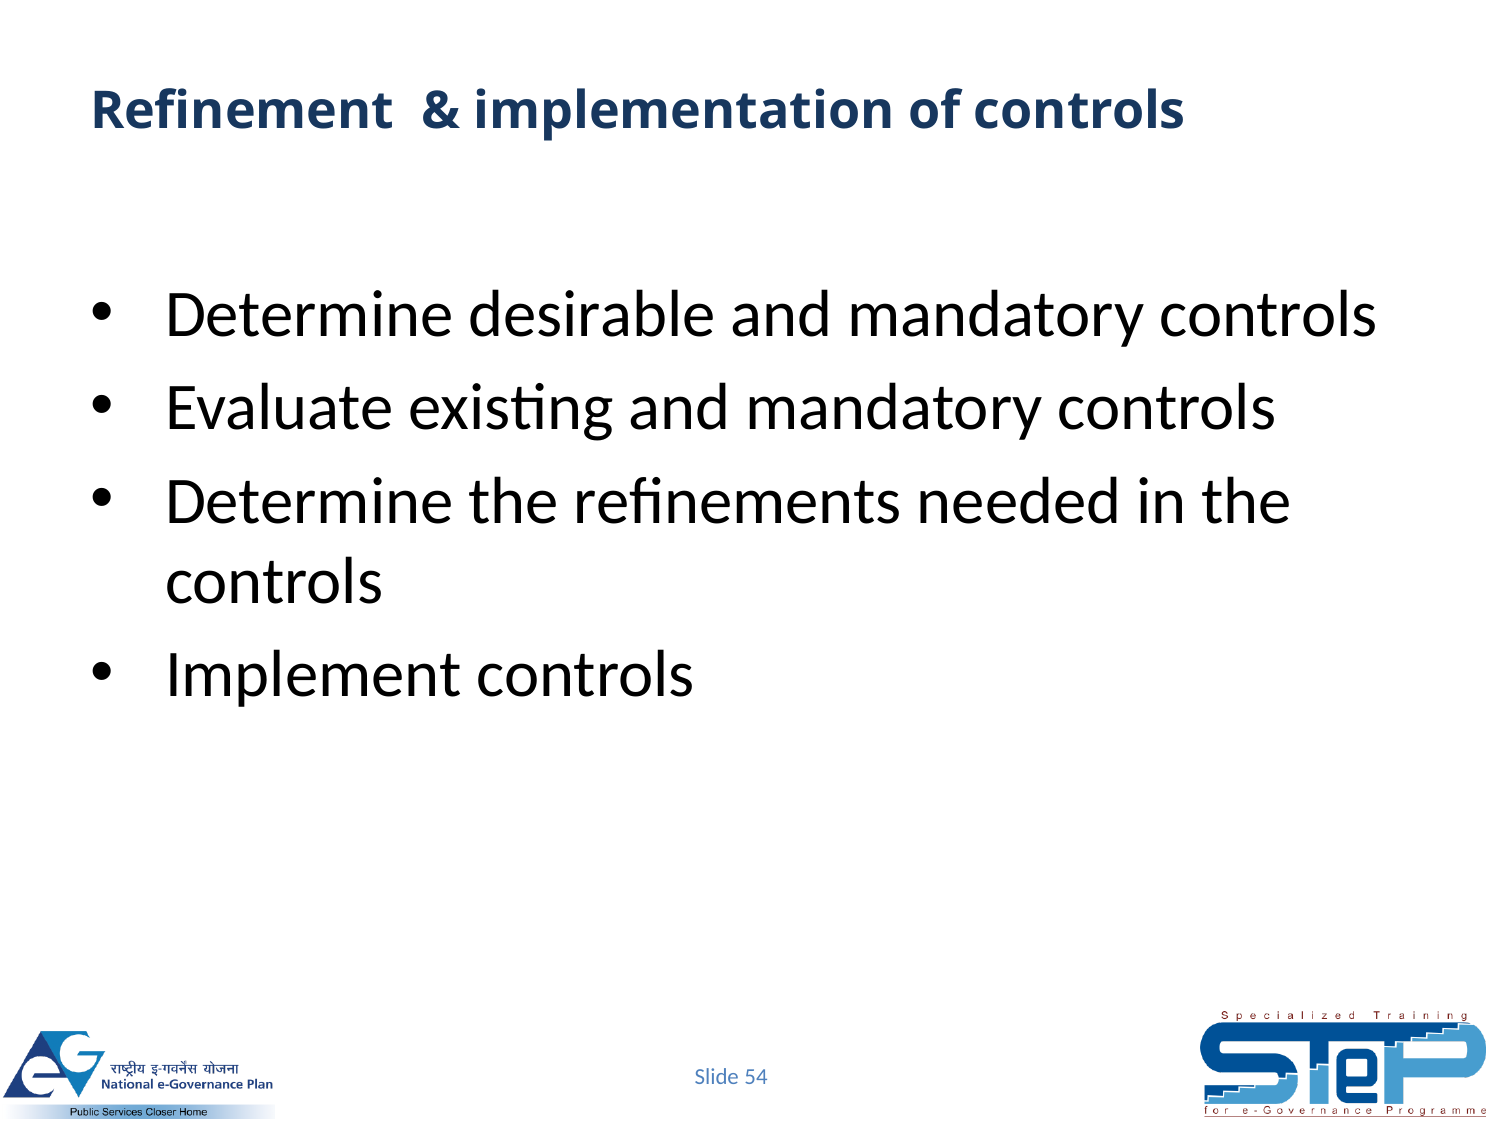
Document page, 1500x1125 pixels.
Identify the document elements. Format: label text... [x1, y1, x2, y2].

picture [2, 1031, 275, 1119]
list Determine desirable and mandatory controls Evaluate existing and mandatory controls Determine the refinements needed in the controls Implement controls [75, 262, 1425, 1005]
picture [1200, 1011, 1486, 1117]
title Refinement & implementation of controls [75, 45, 1425, 233]
